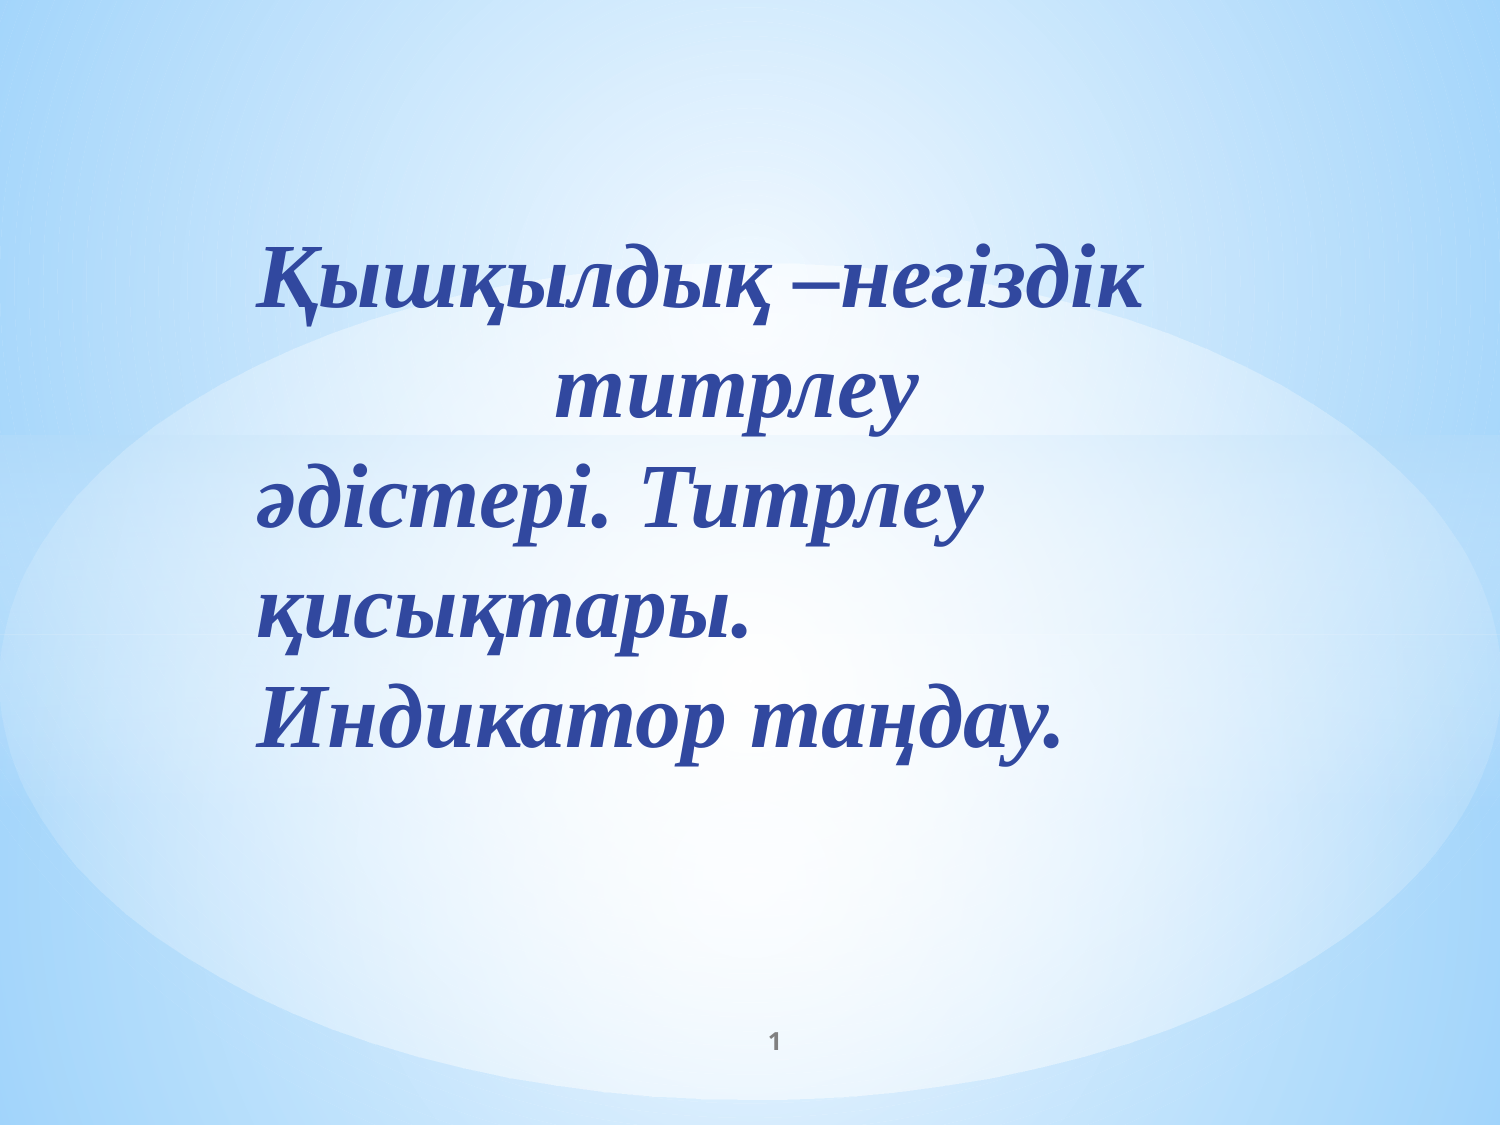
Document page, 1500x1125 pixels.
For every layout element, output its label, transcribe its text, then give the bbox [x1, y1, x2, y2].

subtitle Қышқылдық –негіздік титрлеу әдістері. Титрлеу қисықтары. Индикатор таңдау. [241, 207, 1167, 717]
slide_number 1 [624, 1012, 925, 1073]
